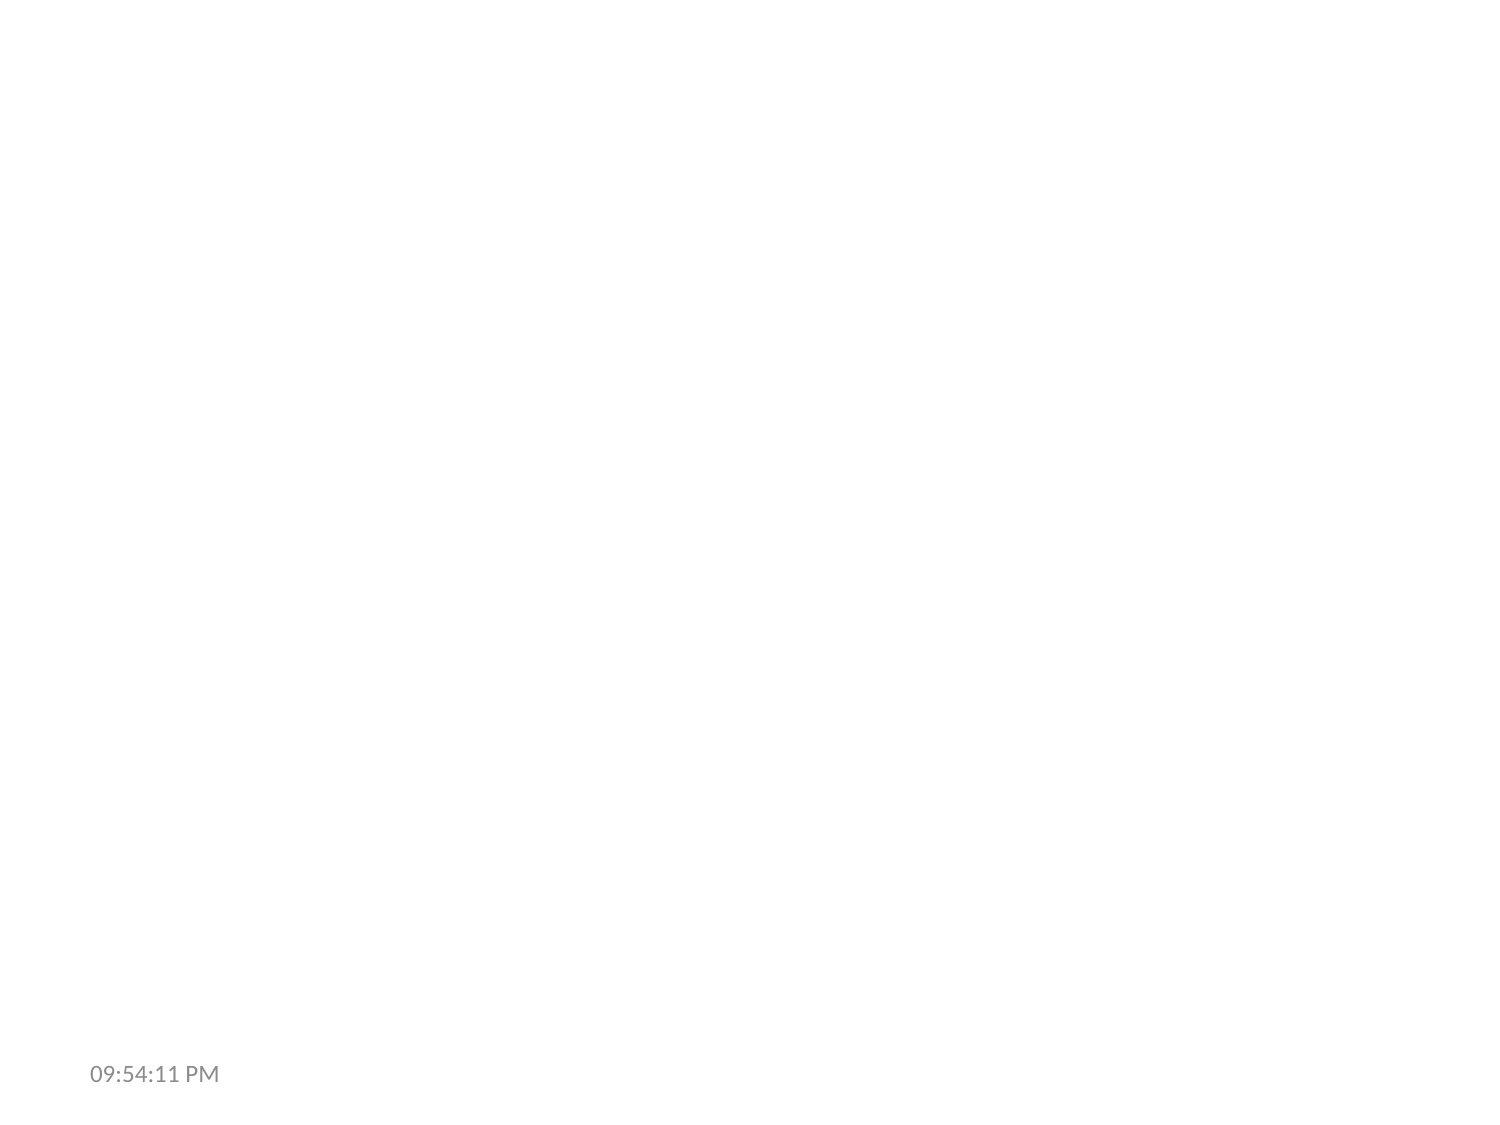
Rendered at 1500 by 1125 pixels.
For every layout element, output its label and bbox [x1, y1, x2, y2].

slide_number [75, 1042, 425, 1103]
